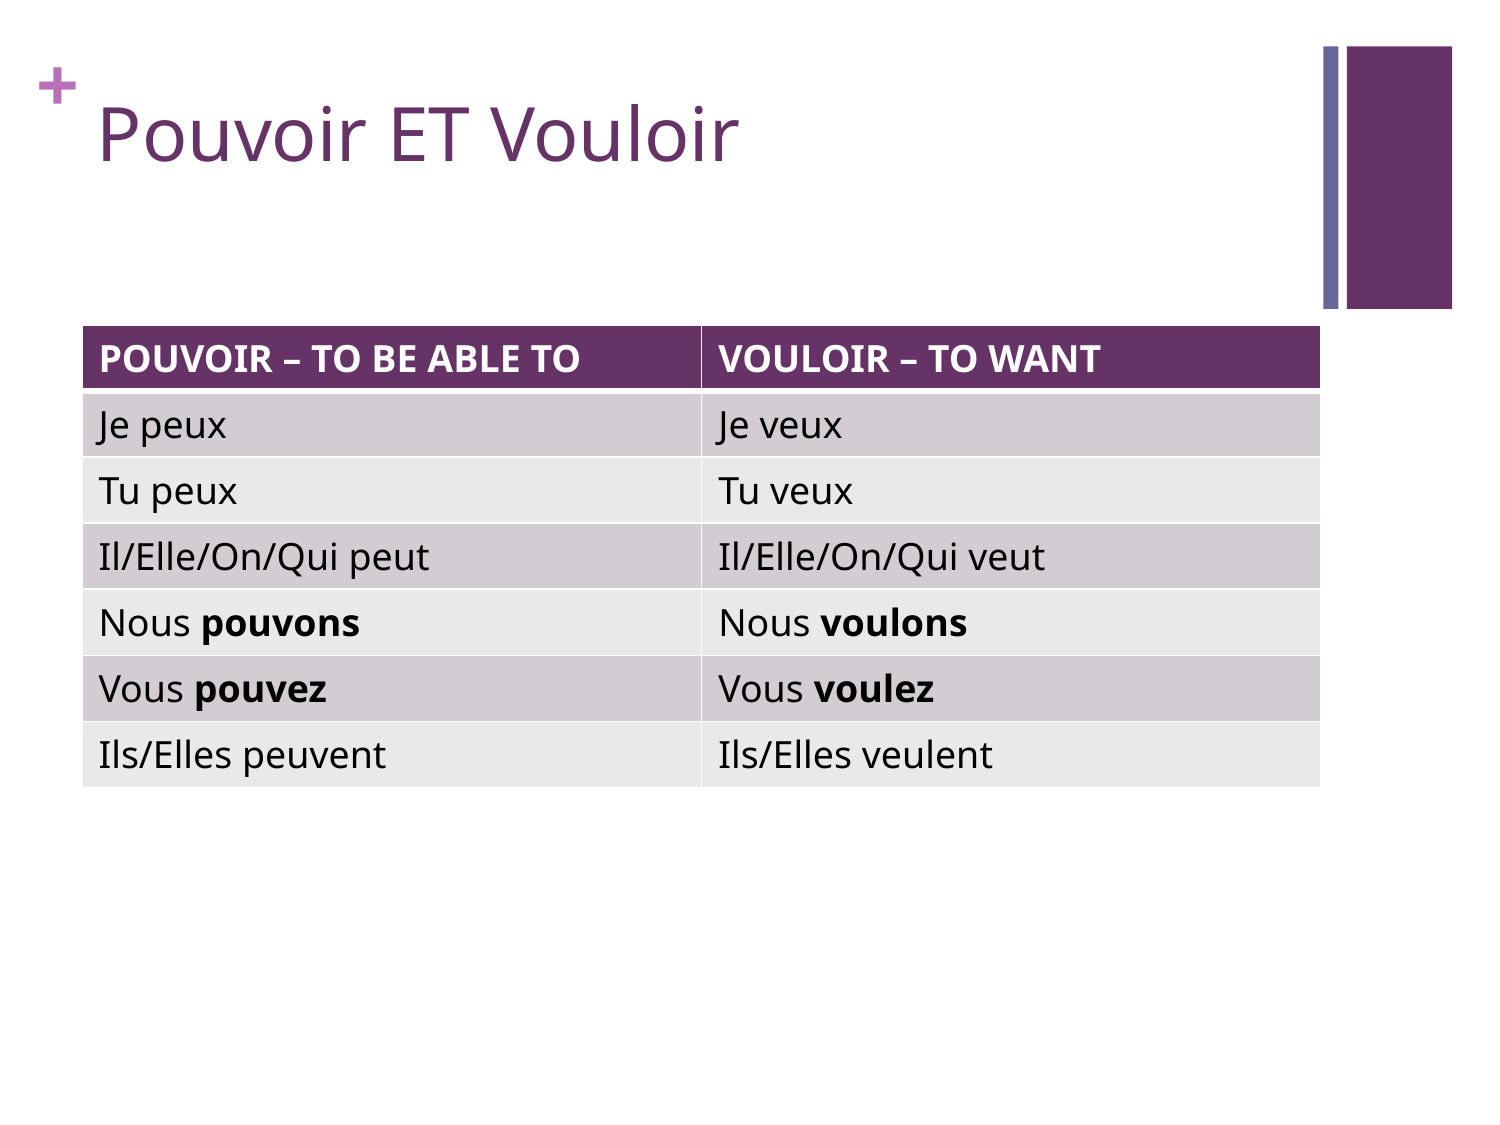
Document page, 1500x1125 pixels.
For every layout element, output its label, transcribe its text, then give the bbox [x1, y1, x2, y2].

title Pouvoir ET Vouloir [81, 79, 1322, 263]
table_cell Je peux [83, 394, 701, 456]
table_cell Tu peux [83, 458, 701, 522]
table_cell Je veux [702, 394, 1320, 456]
table_cell Ils/Elles peuvent [83, 722, 701, 787]
table_cell Vous voulez [702, 656, 1320, 721]
table_cell Il/Elle/On/Qui veut [702, 524, 1320, 588]
table_cell Il/Elle/On/Qui peut [83, 524, 701, 588]
table_cell Vous pouvez [83, 656, 701, 721]
table_cell Ils/Elles veulent [702, 722, 1320, 787]
table_header POUVOIR – TO BE ABLE TO [83, 326, 701, 388]
table_cell Nous voulons [702, 590, 1320, 655]
table_cell Tu veux [702, 458, 1320, 522]
table_header VOULOIR – TO WANT [702, 326, 1320, 388]
table_cell Nous pouvons [83, 590, 701, 655]
